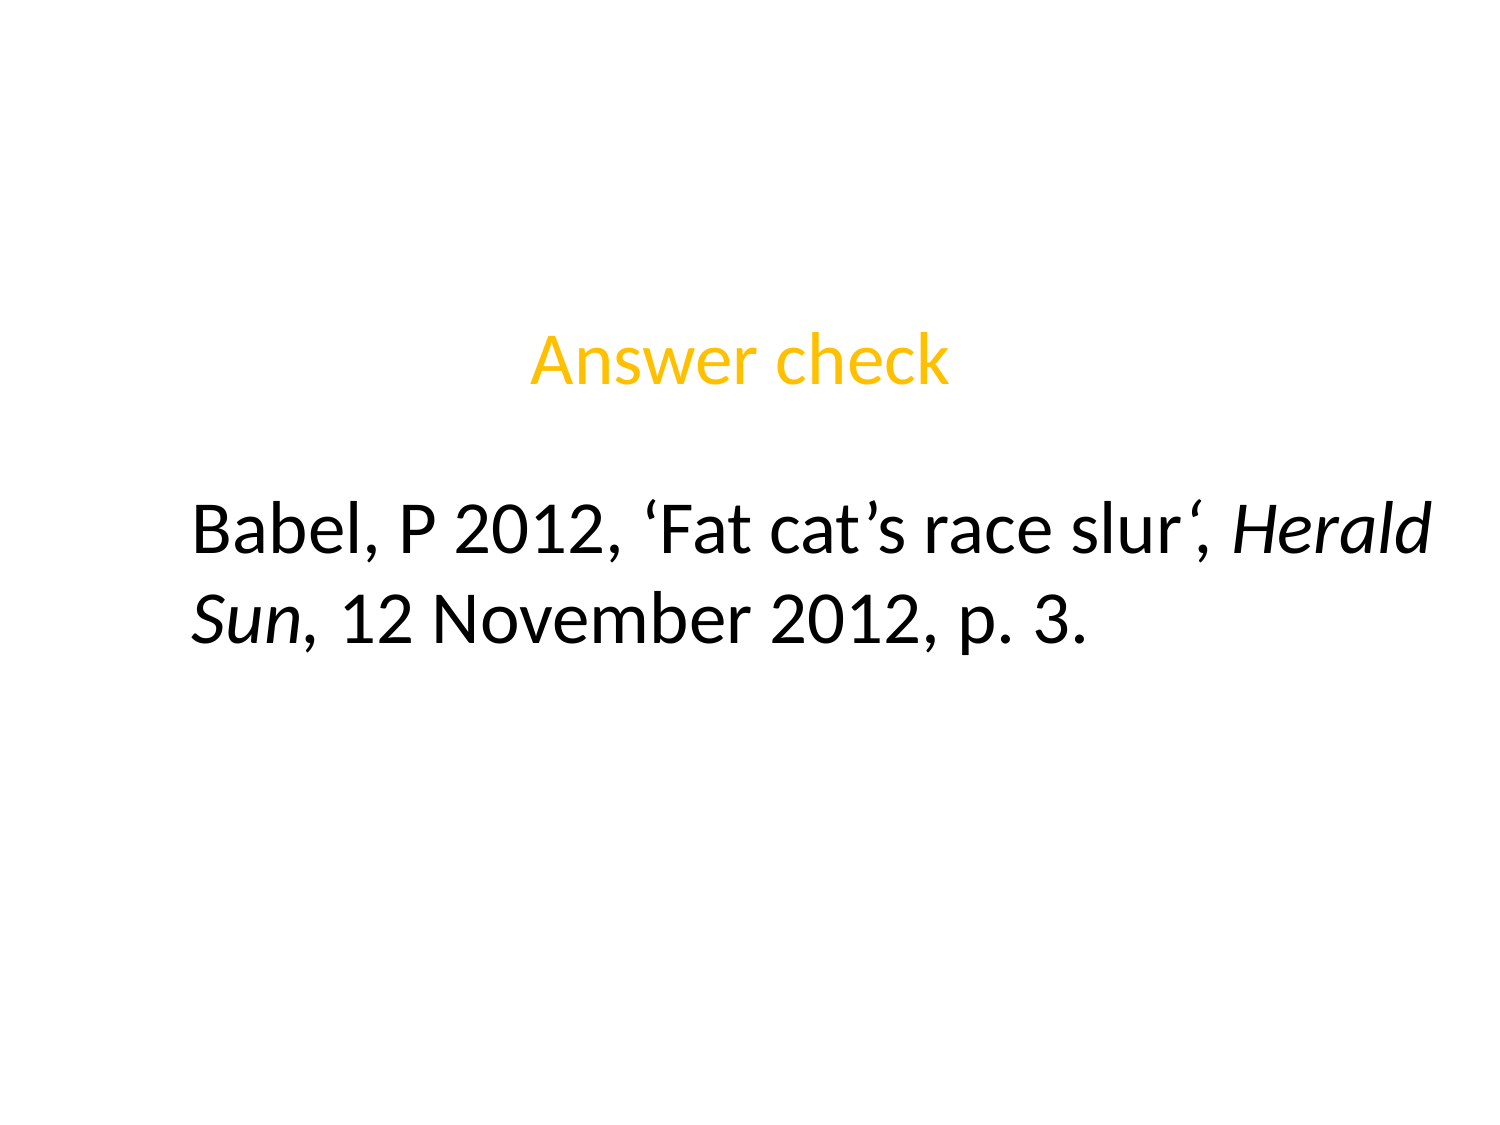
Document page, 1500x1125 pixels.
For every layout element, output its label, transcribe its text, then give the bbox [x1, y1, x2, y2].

text_box Answer check [515, 302, 966, 407]
text_box Babel, P 2012, ‘Fat cat’s race slur‘, Herald Sun, 12 November 2012, p. 3. [177, 471, 1449, 667]
